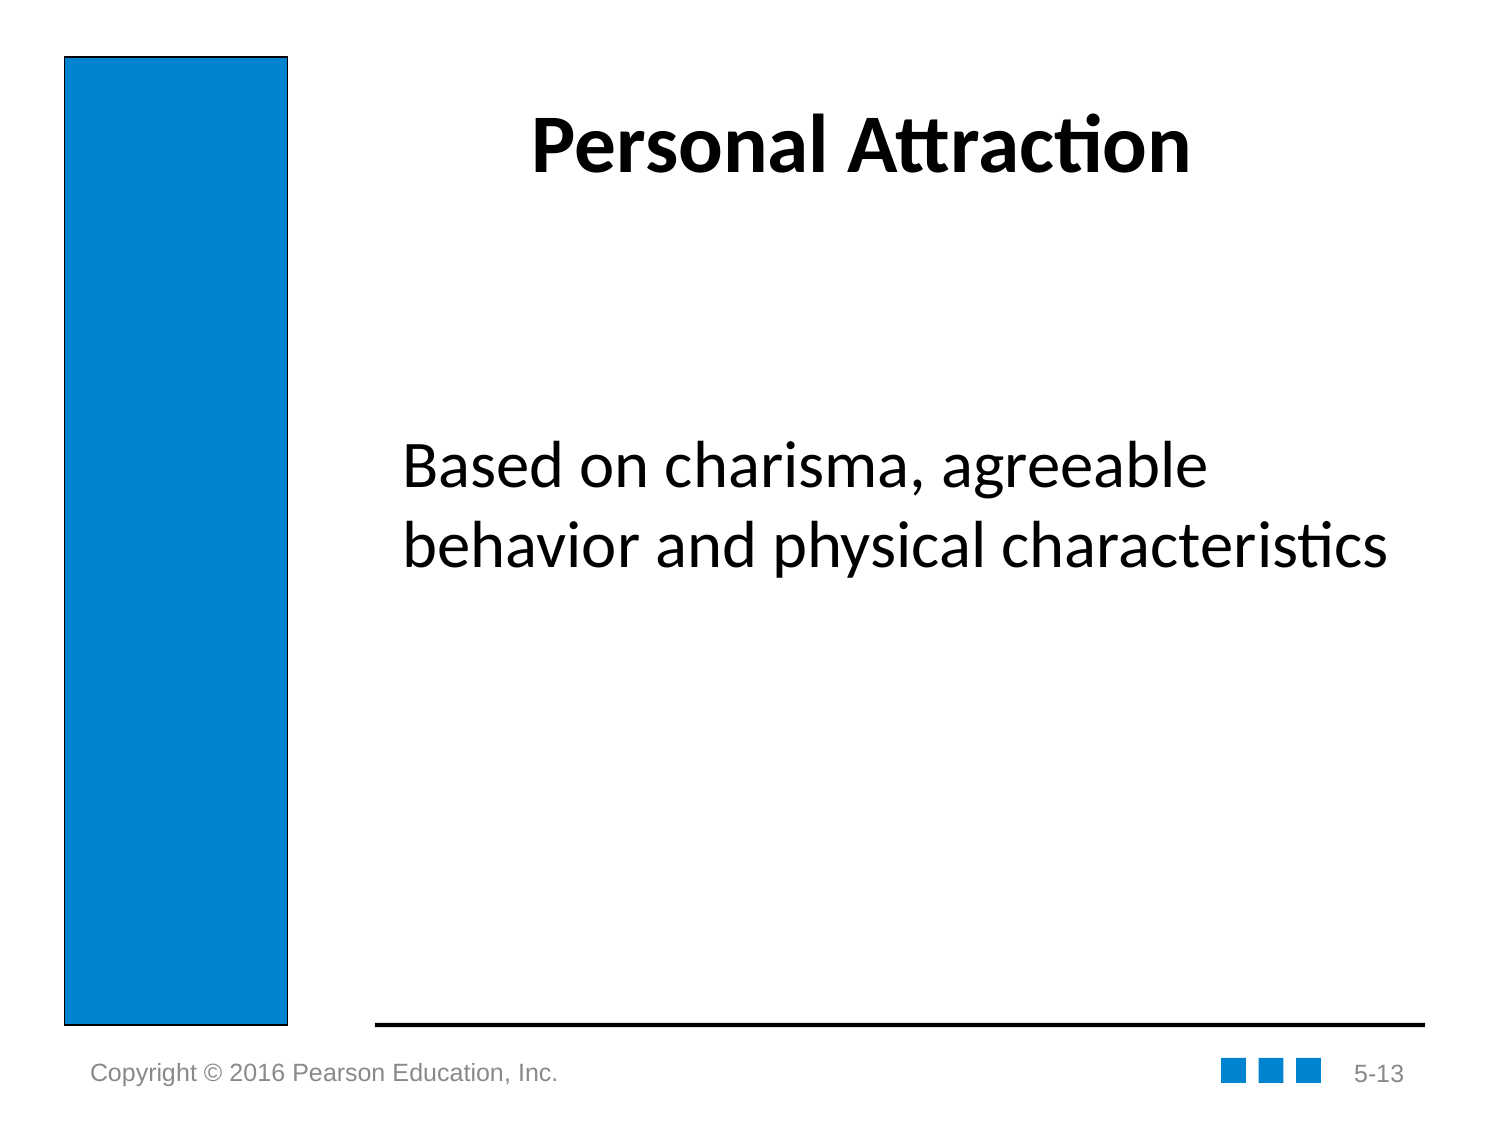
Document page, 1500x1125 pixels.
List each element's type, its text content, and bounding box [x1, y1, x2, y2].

title Personal Attraction [300, 45, 1425, 233]
list Based on charisma, agreeable behavior and physical characteristics [387, 413, 1425, 614]
text_box [64, 56, 288, 1025]
text_box Copyright © 2016 Pearson Education, Inc. [75, 1055, 625, 1088]
text_box [1258, 1057, 1284, 1083]
text_box 5-13 [1333, 1050, 1425, 1095]
text_box [1296, 1057, 1321, 1083]
text_box [1221, 1057, 1246, 1083]
